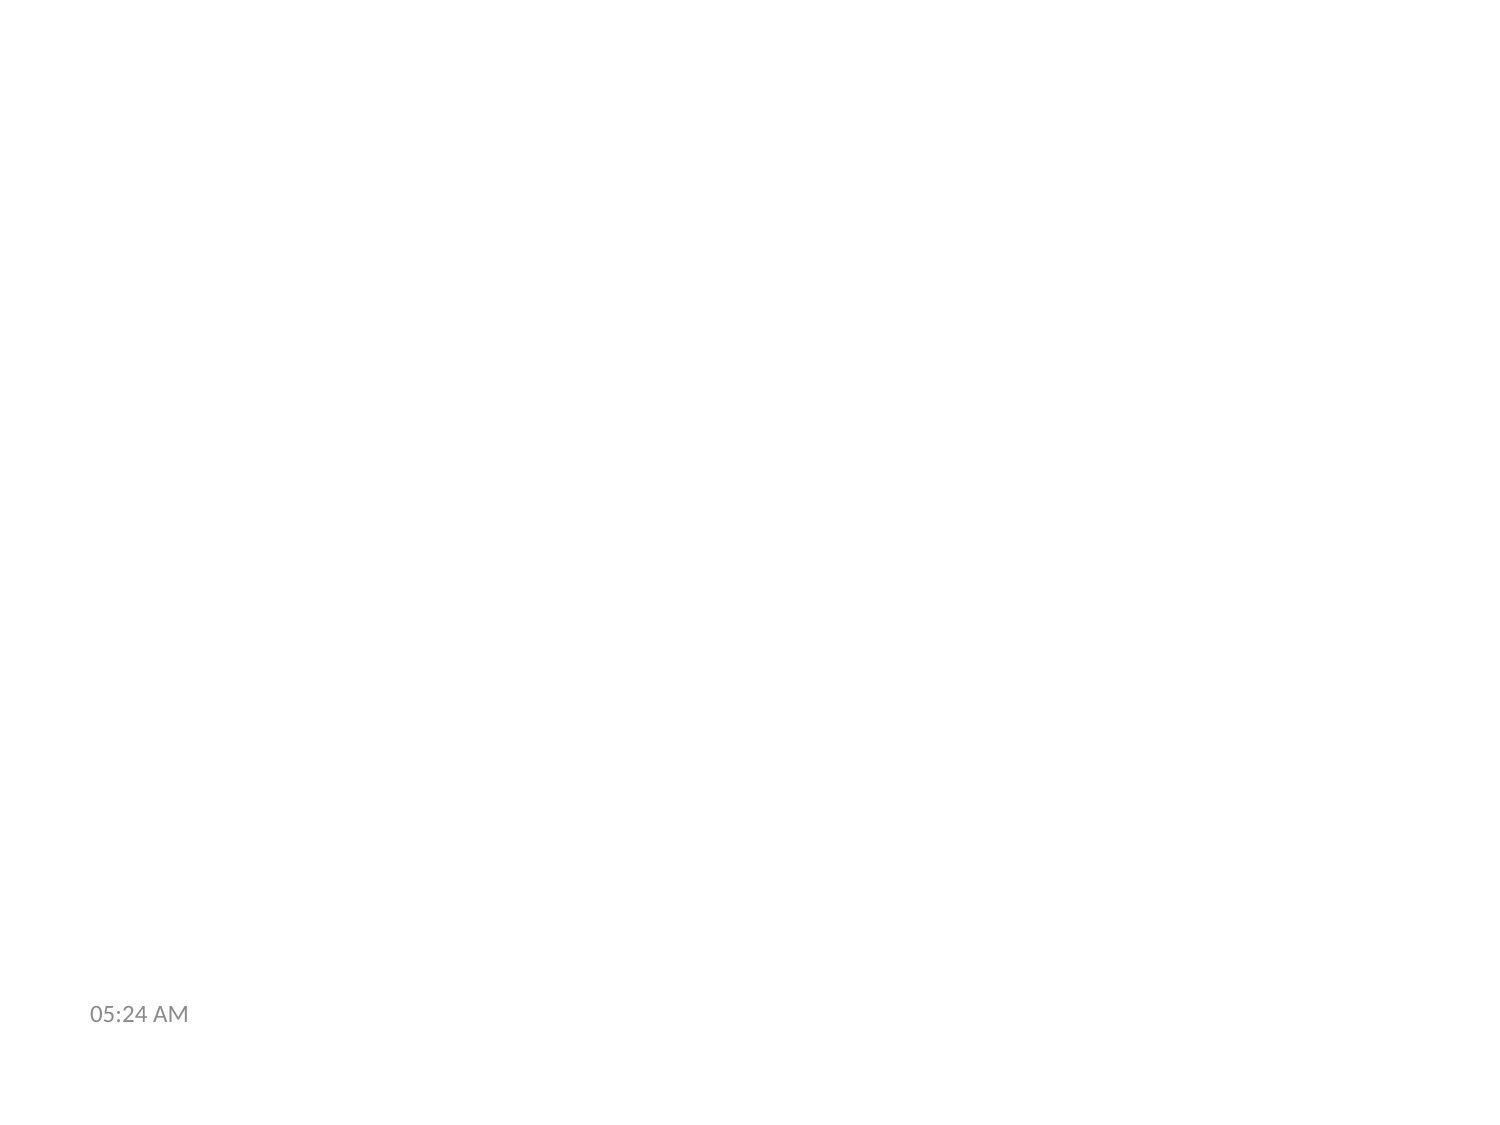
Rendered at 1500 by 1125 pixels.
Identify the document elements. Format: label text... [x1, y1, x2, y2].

text_box 3:35 PM [75, 982, 425, 1043]
